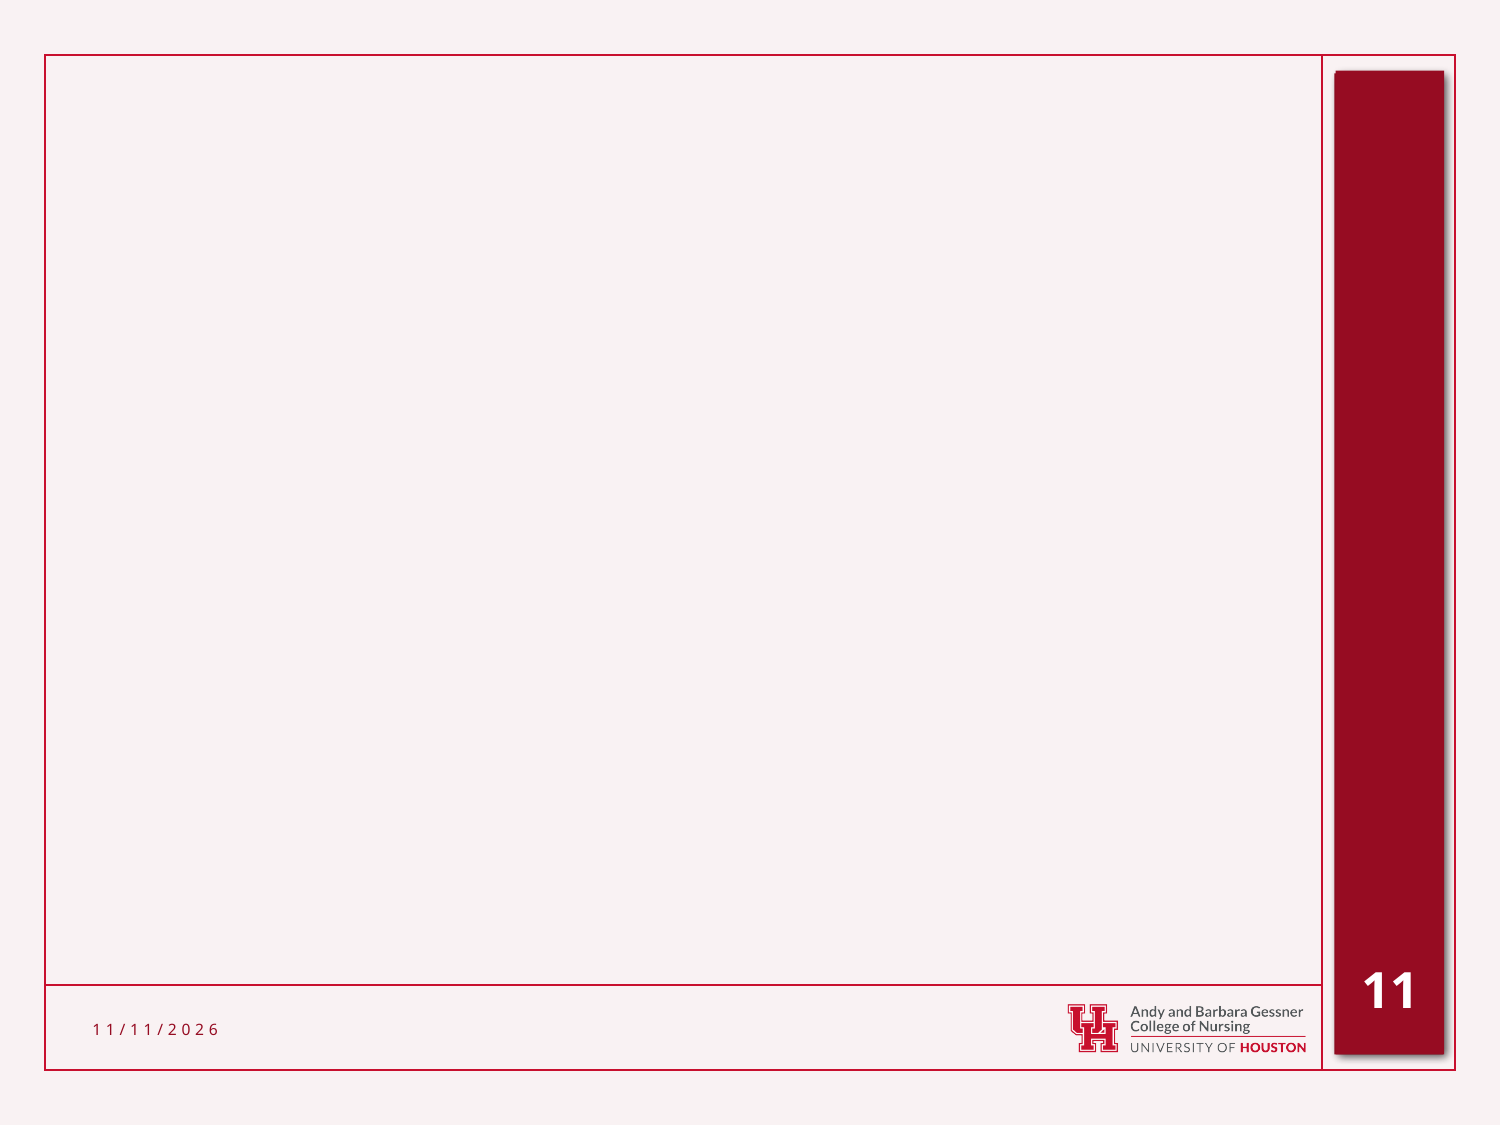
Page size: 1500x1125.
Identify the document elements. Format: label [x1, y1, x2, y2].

picture [1063, 992, 1331, 1065]
slide_number [77, 1007, 466, 1055]
